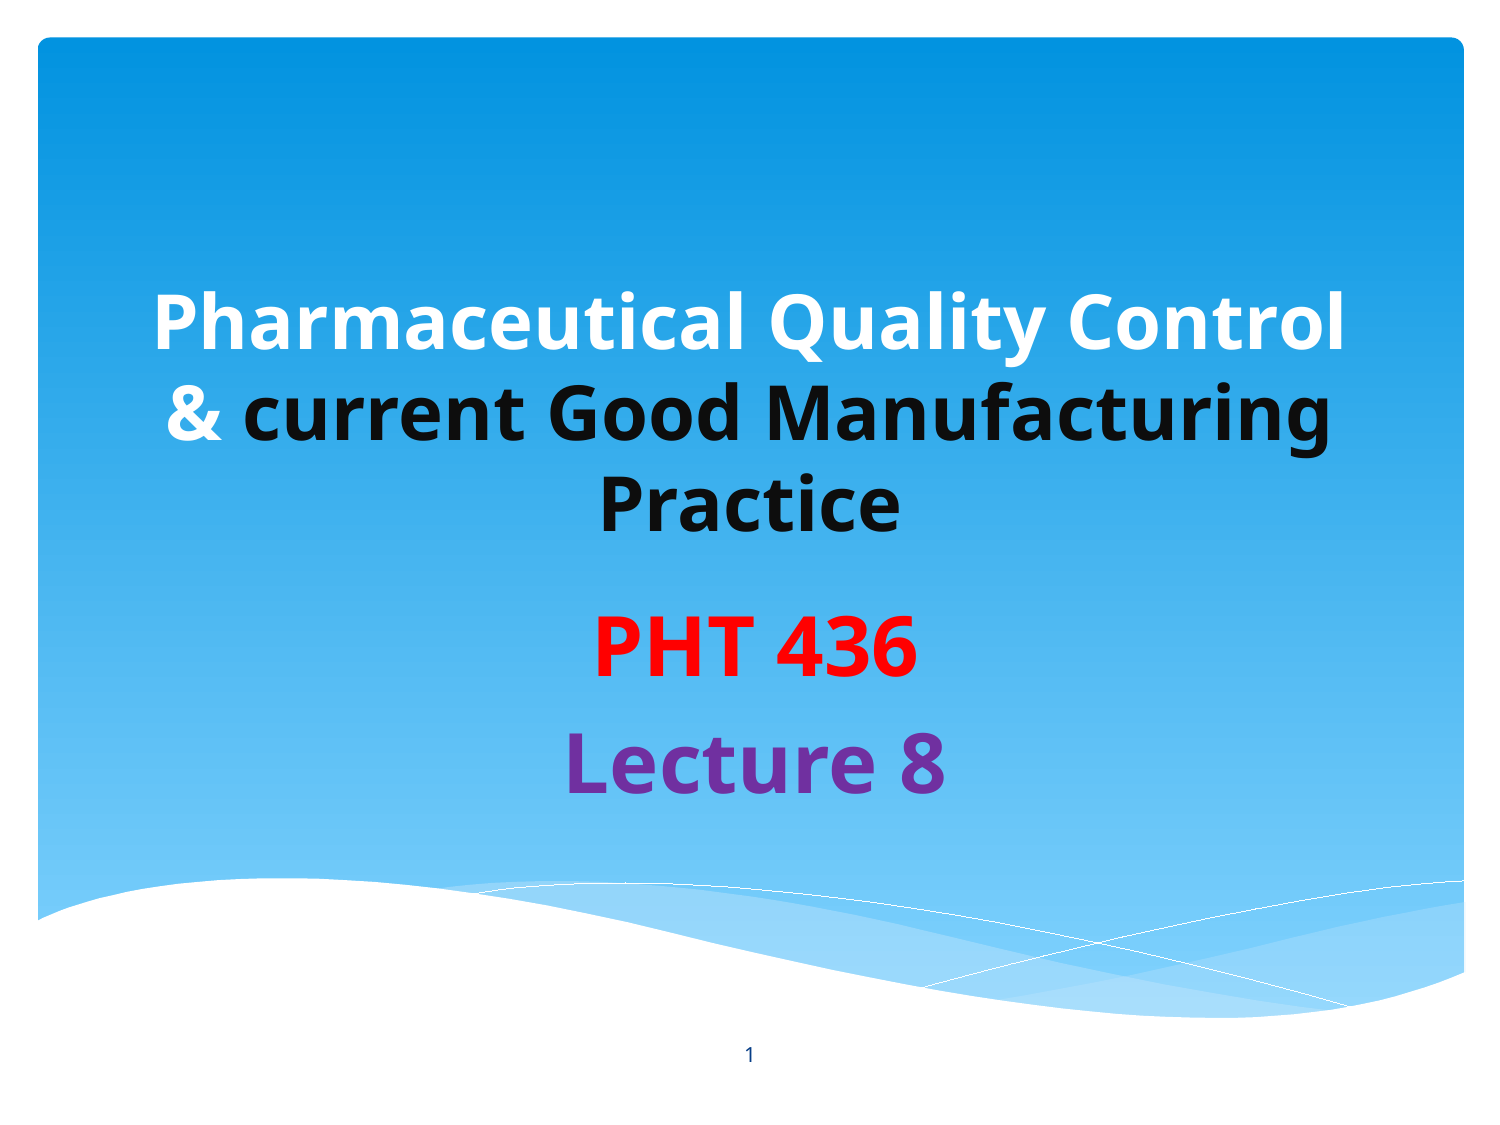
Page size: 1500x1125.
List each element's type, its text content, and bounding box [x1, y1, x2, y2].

subtitle PHT 436 Lecture 8 [230, 586, 1281, 828]
slide_number 1 [654, 1025, 846, 1086]
title Pharmaceutical Quality Control & current Good Manufacturing Practice [112, 262, 1388, 555]
